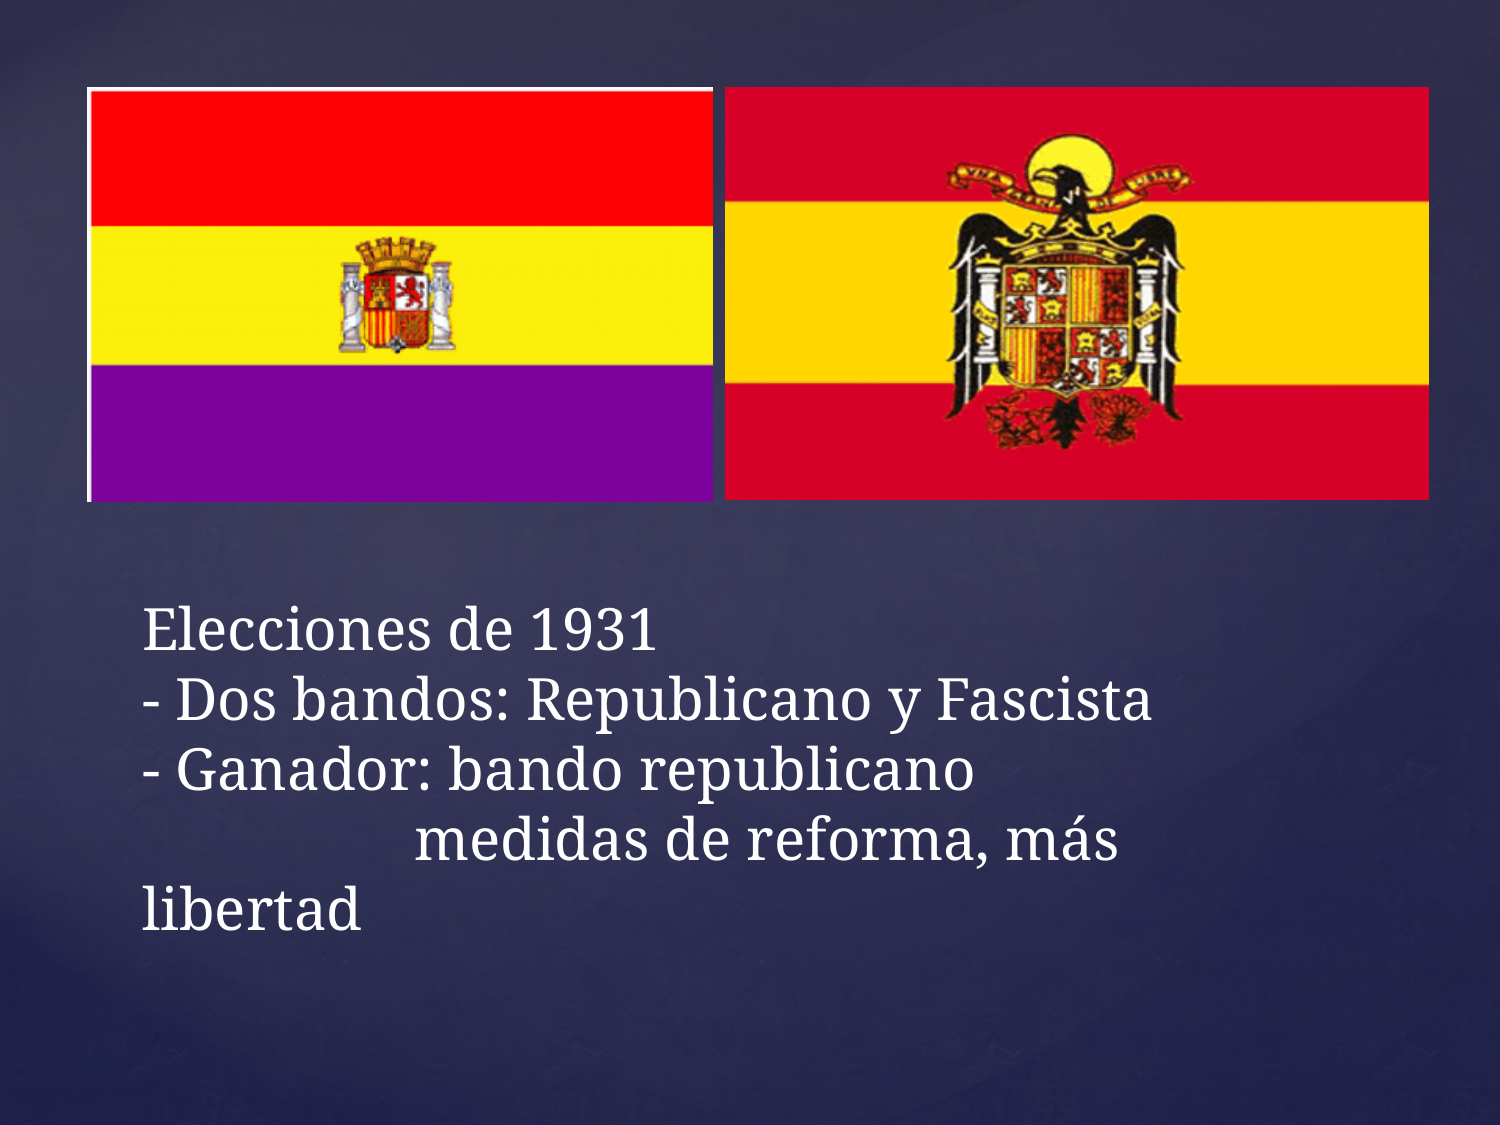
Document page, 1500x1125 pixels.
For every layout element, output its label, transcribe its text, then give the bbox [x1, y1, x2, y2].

picture [724, 86, 1429, 501]
title Elecciones de 1931 - Dos bandos: Republicano y Fascista - Ganador: bando republicano medidas de reforma, más libertad [127, 662, 1365, 950]
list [86, 86, 713, 503]
